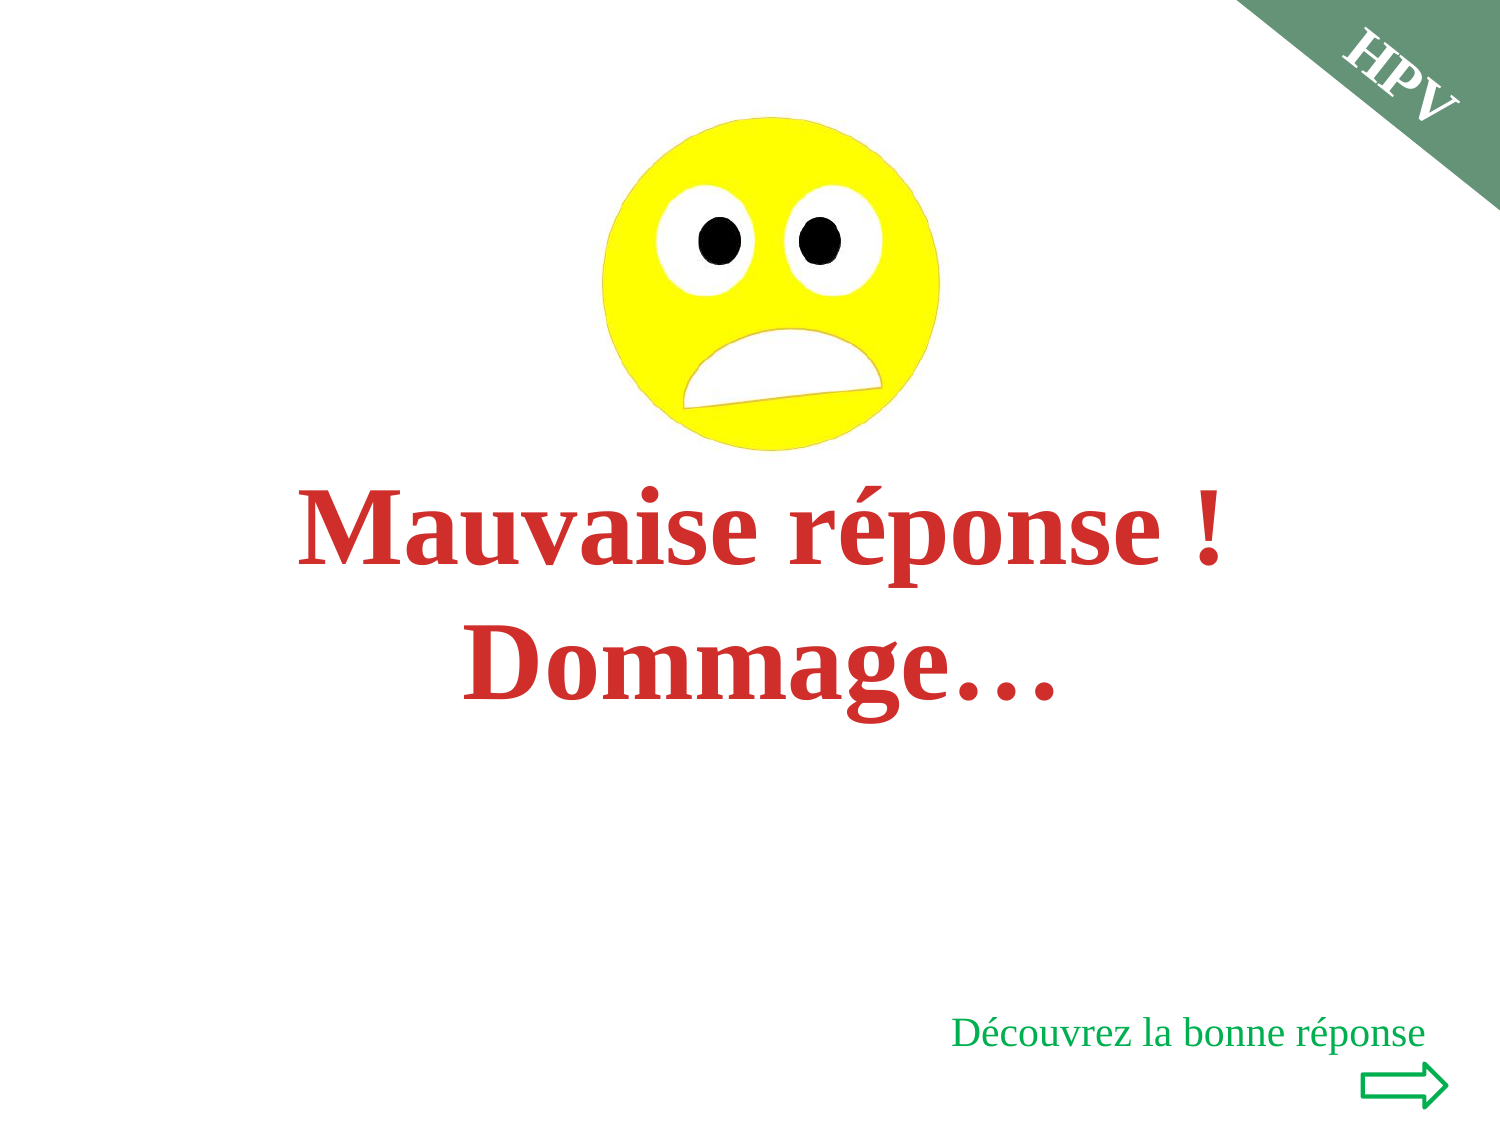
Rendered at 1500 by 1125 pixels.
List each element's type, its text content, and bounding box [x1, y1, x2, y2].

text_box [1360, 1061, 1449, 1110]
text_box Découvrez la bonne réponse [936, 997, 1442, 1063]
text_box Mauvaise réponse ! Dommage… [281, 444, 1244, 730]
text_box [1233, 0, 1500, 214]
text_box HPV [1317, 0, 1493, 159]
picture [575, 108, 950, 464]
